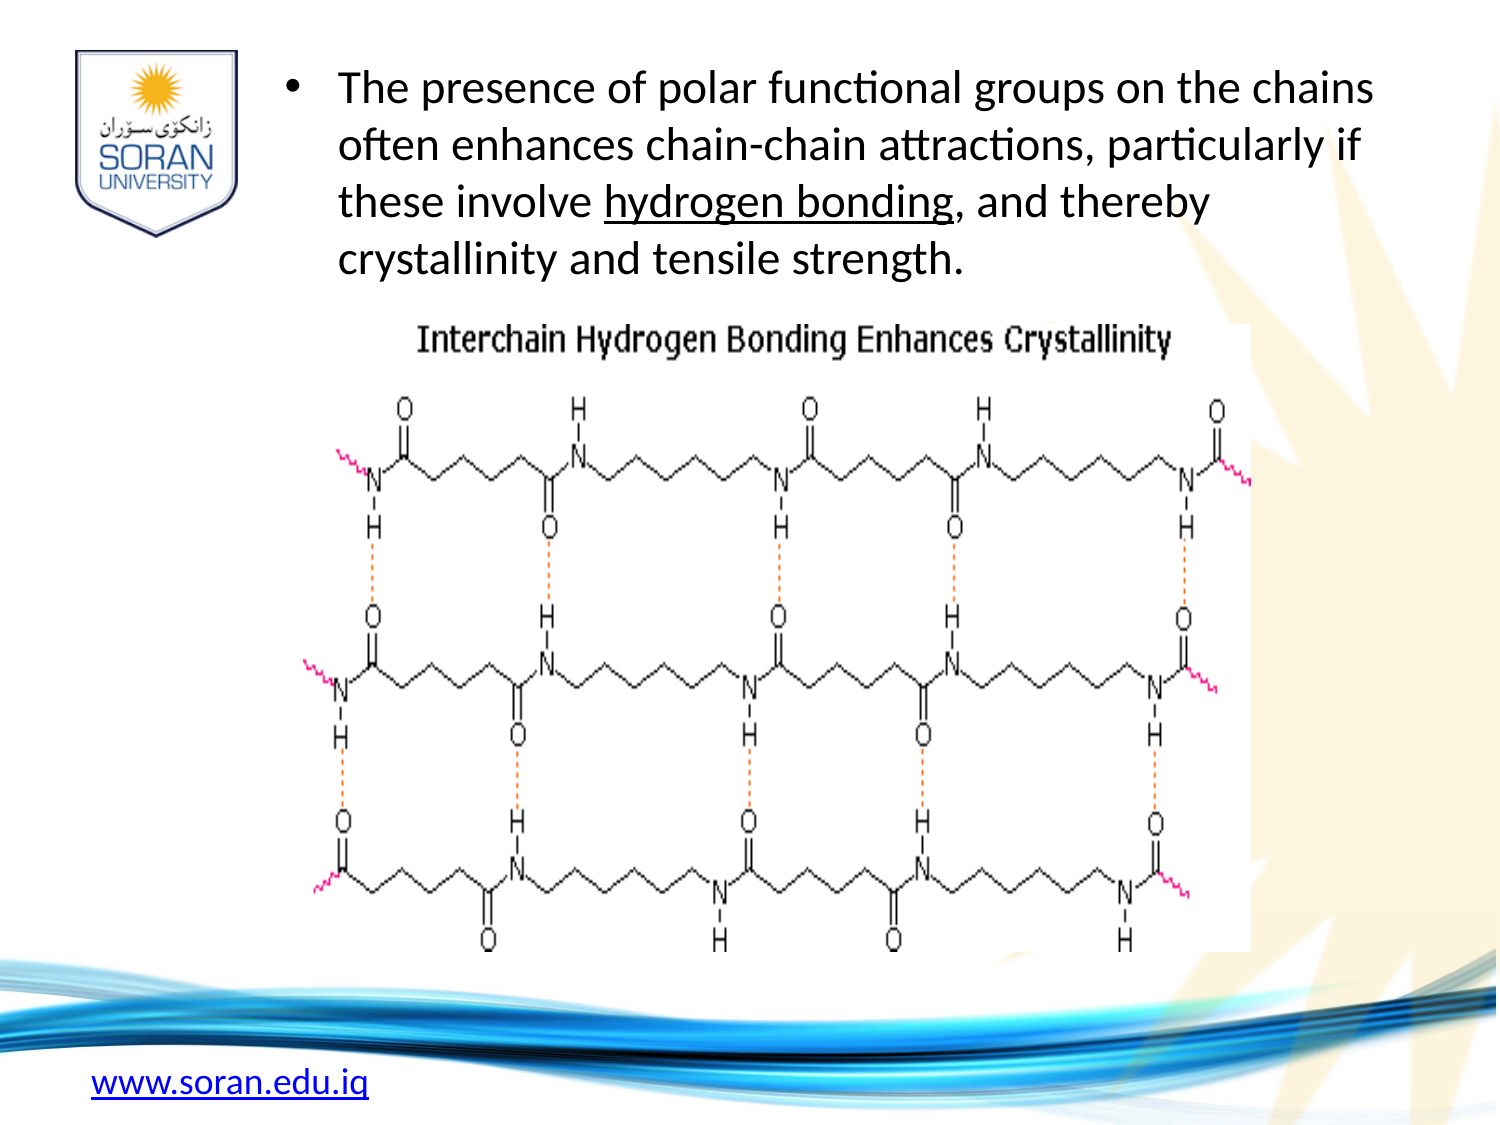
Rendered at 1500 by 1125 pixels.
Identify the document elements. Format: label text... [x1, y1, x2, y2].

picture [75, 50, 238, 238]
list The presence of polar functional groups on the chains often enhances chain-chain attractions, particularly if these involve hydrogen bonding, and thereby crystallinity and tensile strength. [269, 48, 1394, 293]
picture [0, 99, 1500, 1125]
